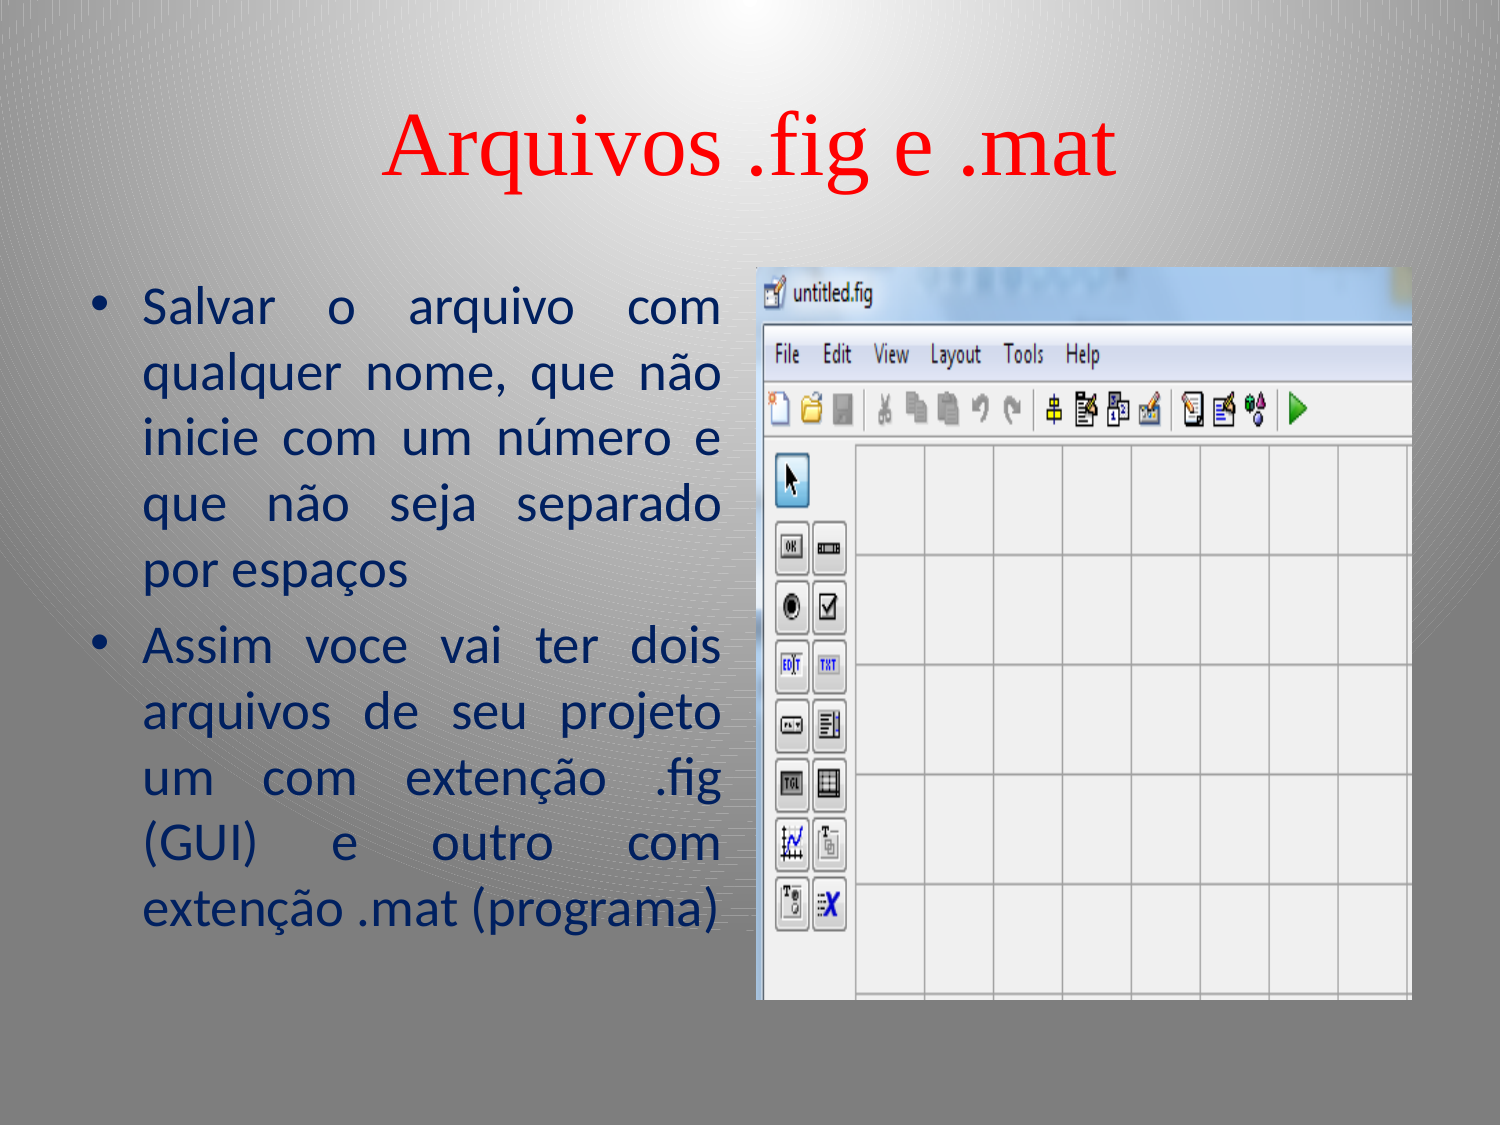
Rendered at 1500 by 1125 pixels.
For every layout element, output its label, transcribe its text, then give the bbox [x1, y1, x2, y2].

picture [755, 266, 1412, 1000]
list Salvar o arquivo com qualquer nome, que não inicie com um número e que não seja separado por espaços Assim voce vai ter dois arquivos de seu projeto um com extenção .fig (GUI) e outro com extenção .mat (programa) [75, 262, 738, 1005]
title Arquivos .fig e .mat [75, 45, 1425, 233]
